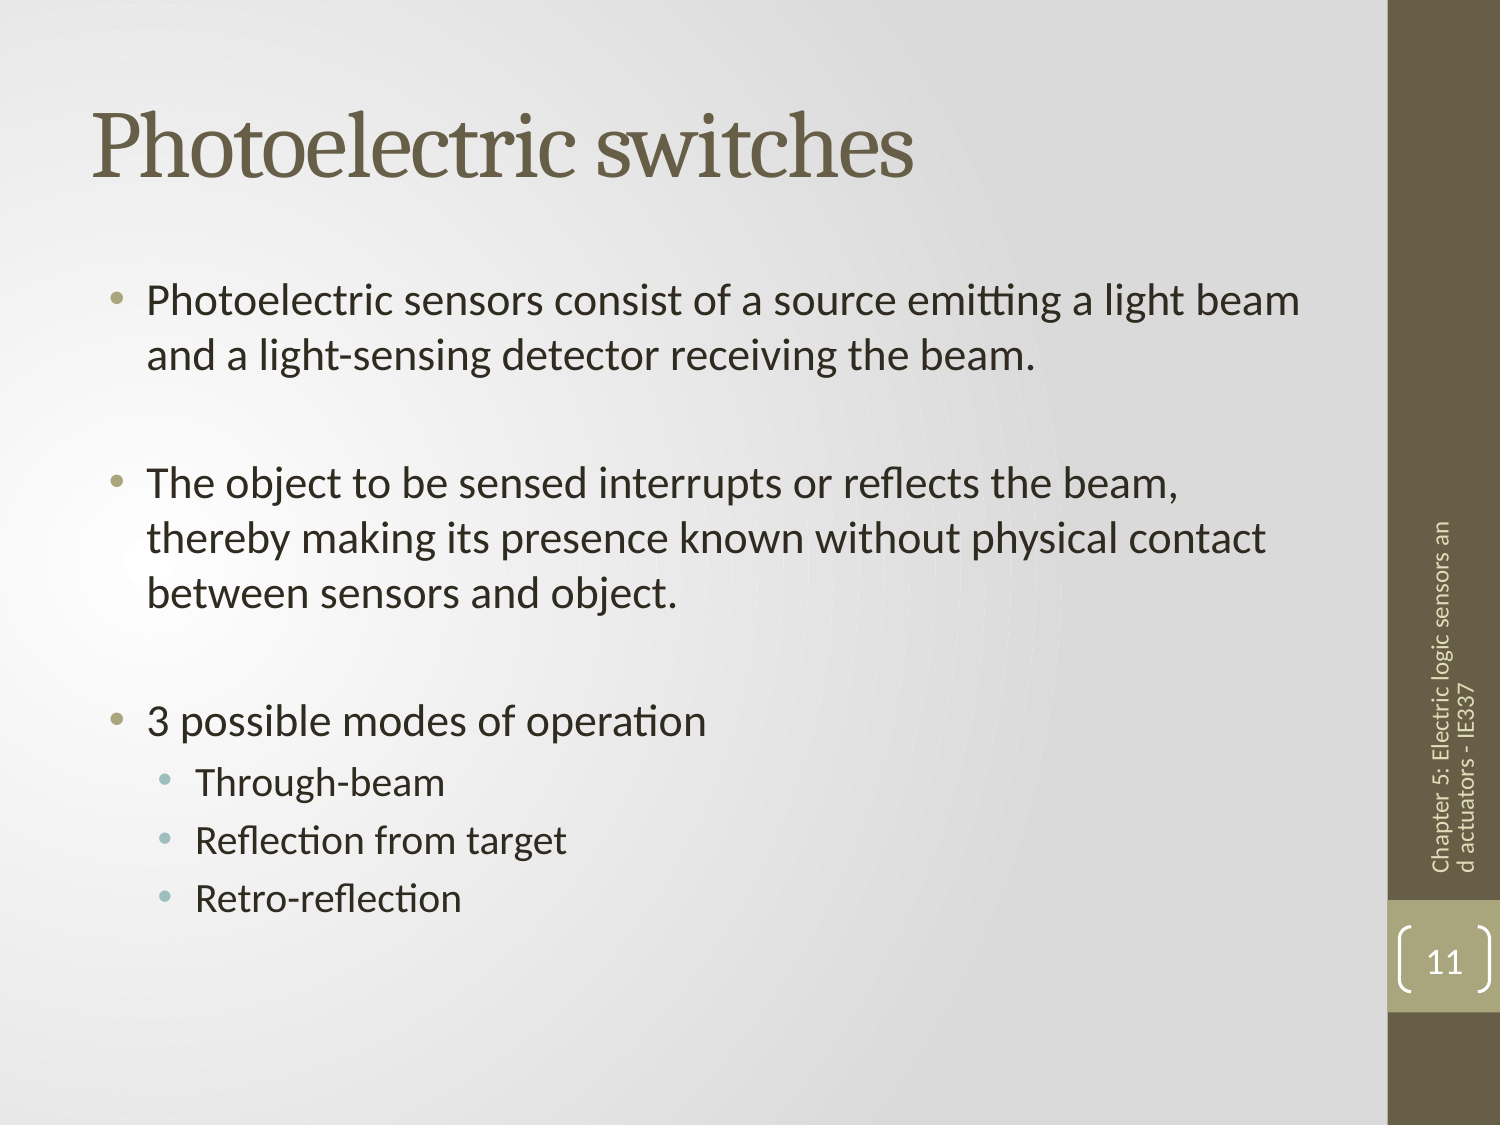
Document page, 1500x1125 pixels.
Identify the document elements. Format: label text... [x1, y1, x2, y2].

slide_number 11 [1397, 925, 1492, 994]
list Photoelectric sensors consist of a source emitting a light beam and a light-sensing detector receiving the beam. The object to be sensed interrupts or reflects the beam, thereby making its presence known without physical contact between sensors and object. 3 possible modes of operation Through-beam Reflection from target Retro-reflection [75, 262, 1325, 1050]
footer Chapter 5: Electric logic sensors and actuators - IE337 [1408, 500, 1469, 889]
title Photoelectric switches [75, 45, 1325, 233]
